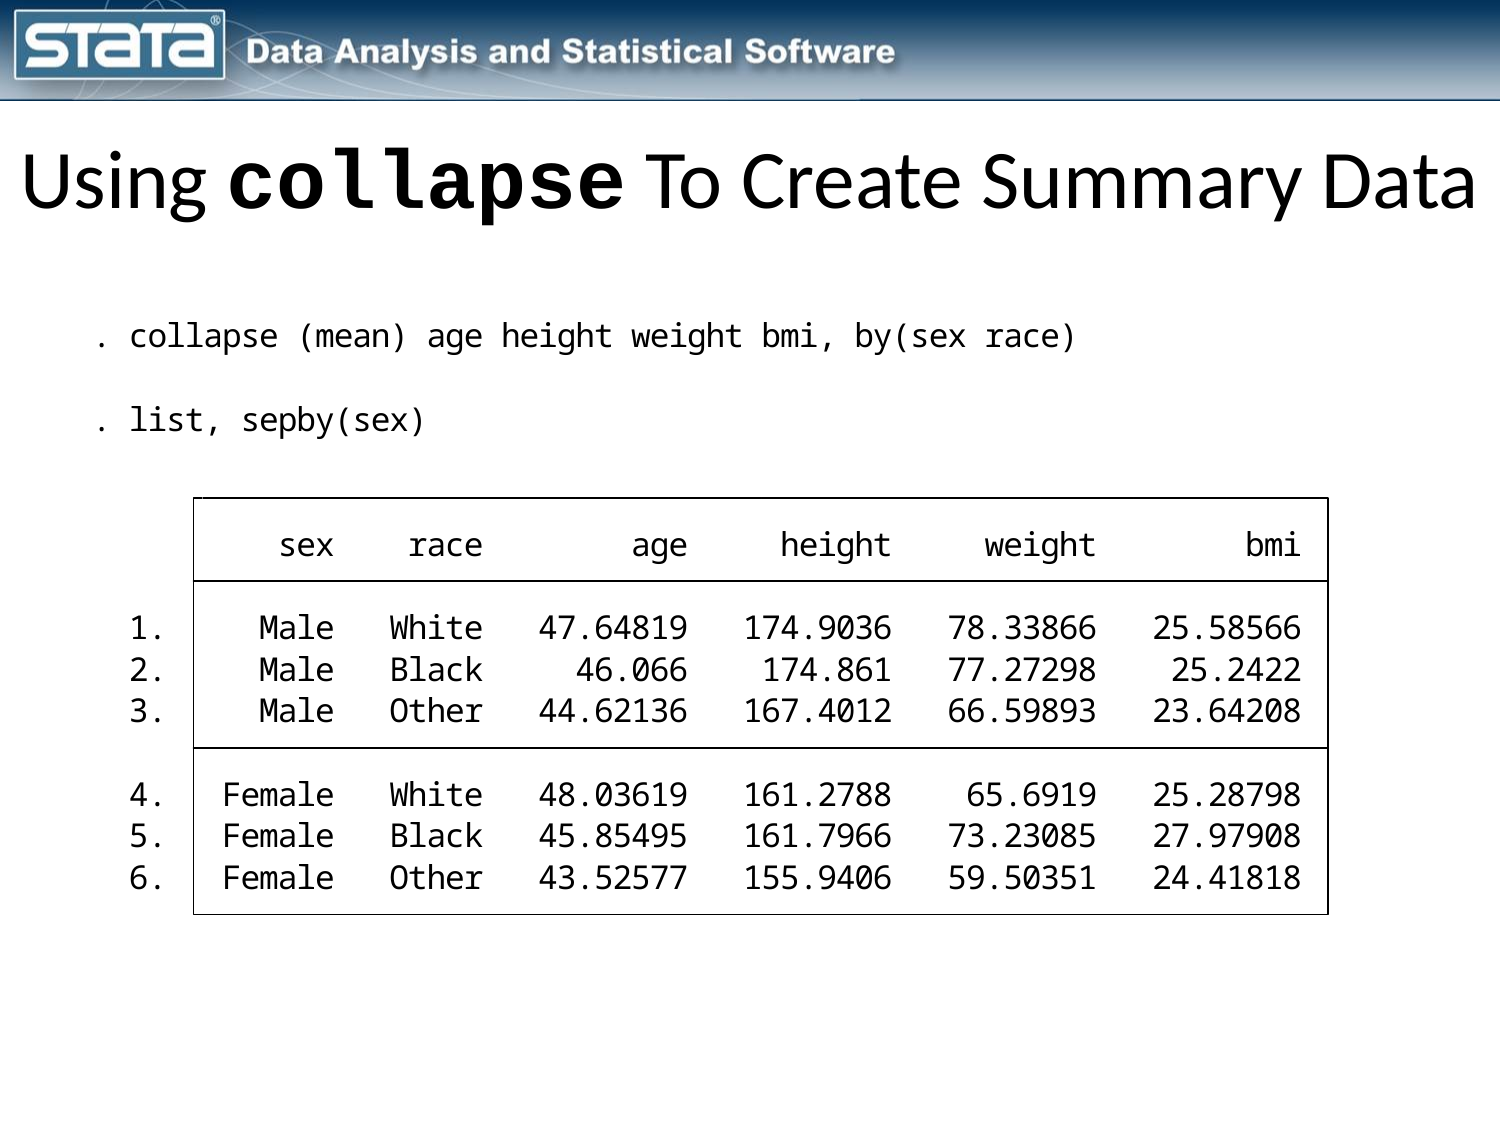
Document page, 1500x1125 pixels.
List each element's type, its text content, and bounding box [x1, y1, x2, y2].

picture [0, 0, 1500, 99]
picture [87, 312, 1367, 938]
title Using collapse To Create Summary Data [0, 99, 1500, 250]
